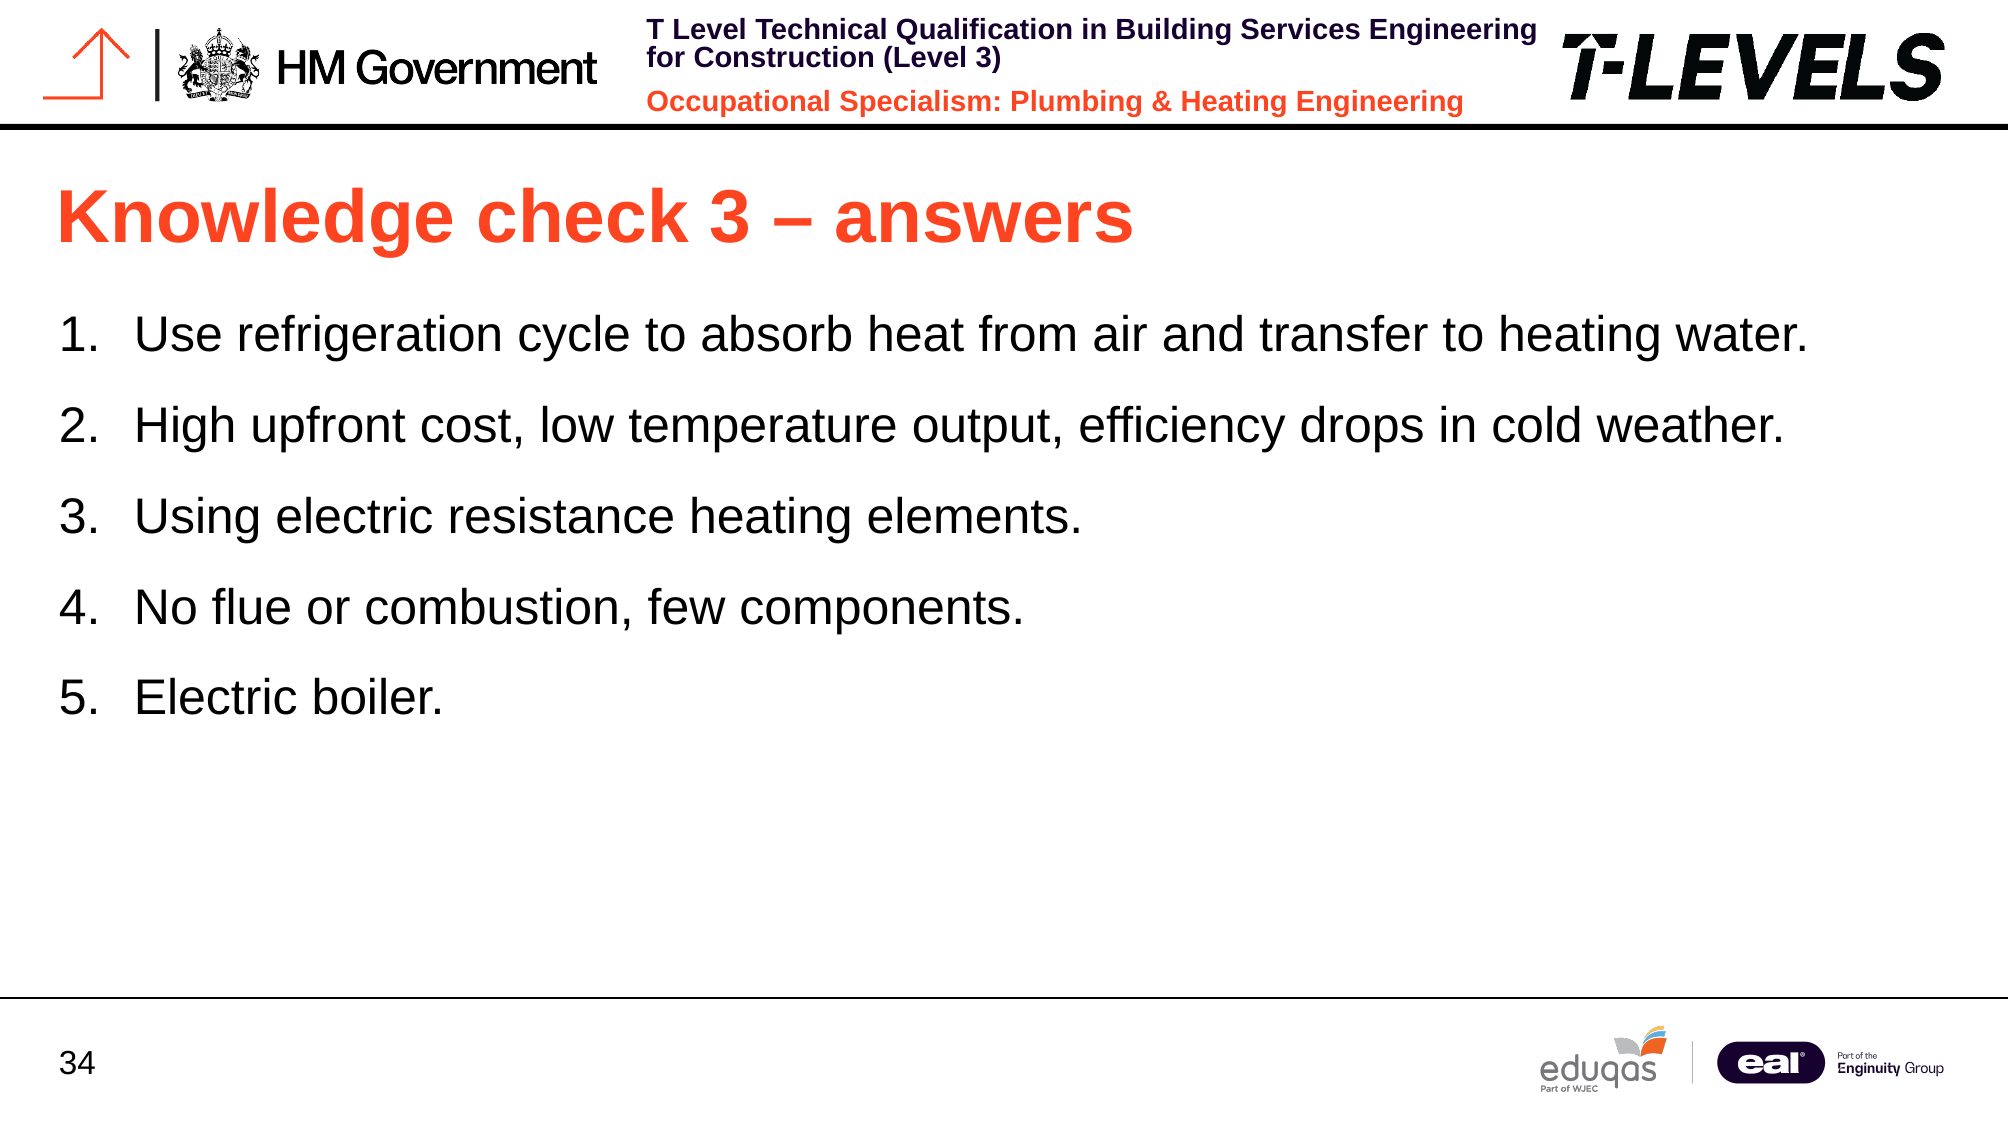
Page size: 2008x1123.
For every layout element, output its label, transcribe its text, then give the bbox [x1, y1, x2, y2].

picture [38, 27, 136, 100]
picture [155, 28, 597, 102]
picture [1535, 1021, 1949, 1097]
list Use refrigeration cycle to absorb heat from air and transfer to heating water. High upfront cost, low temperature output, efficiency drops in cold weather. Using electric resistance heating elements. No flue or combustion, few components. Electric boiler. [59, 295, 1949, 959]
picture [1543, 25, 1964, 108]
title Knowledge check 3 – answers [41, 111, 1949, 314]
